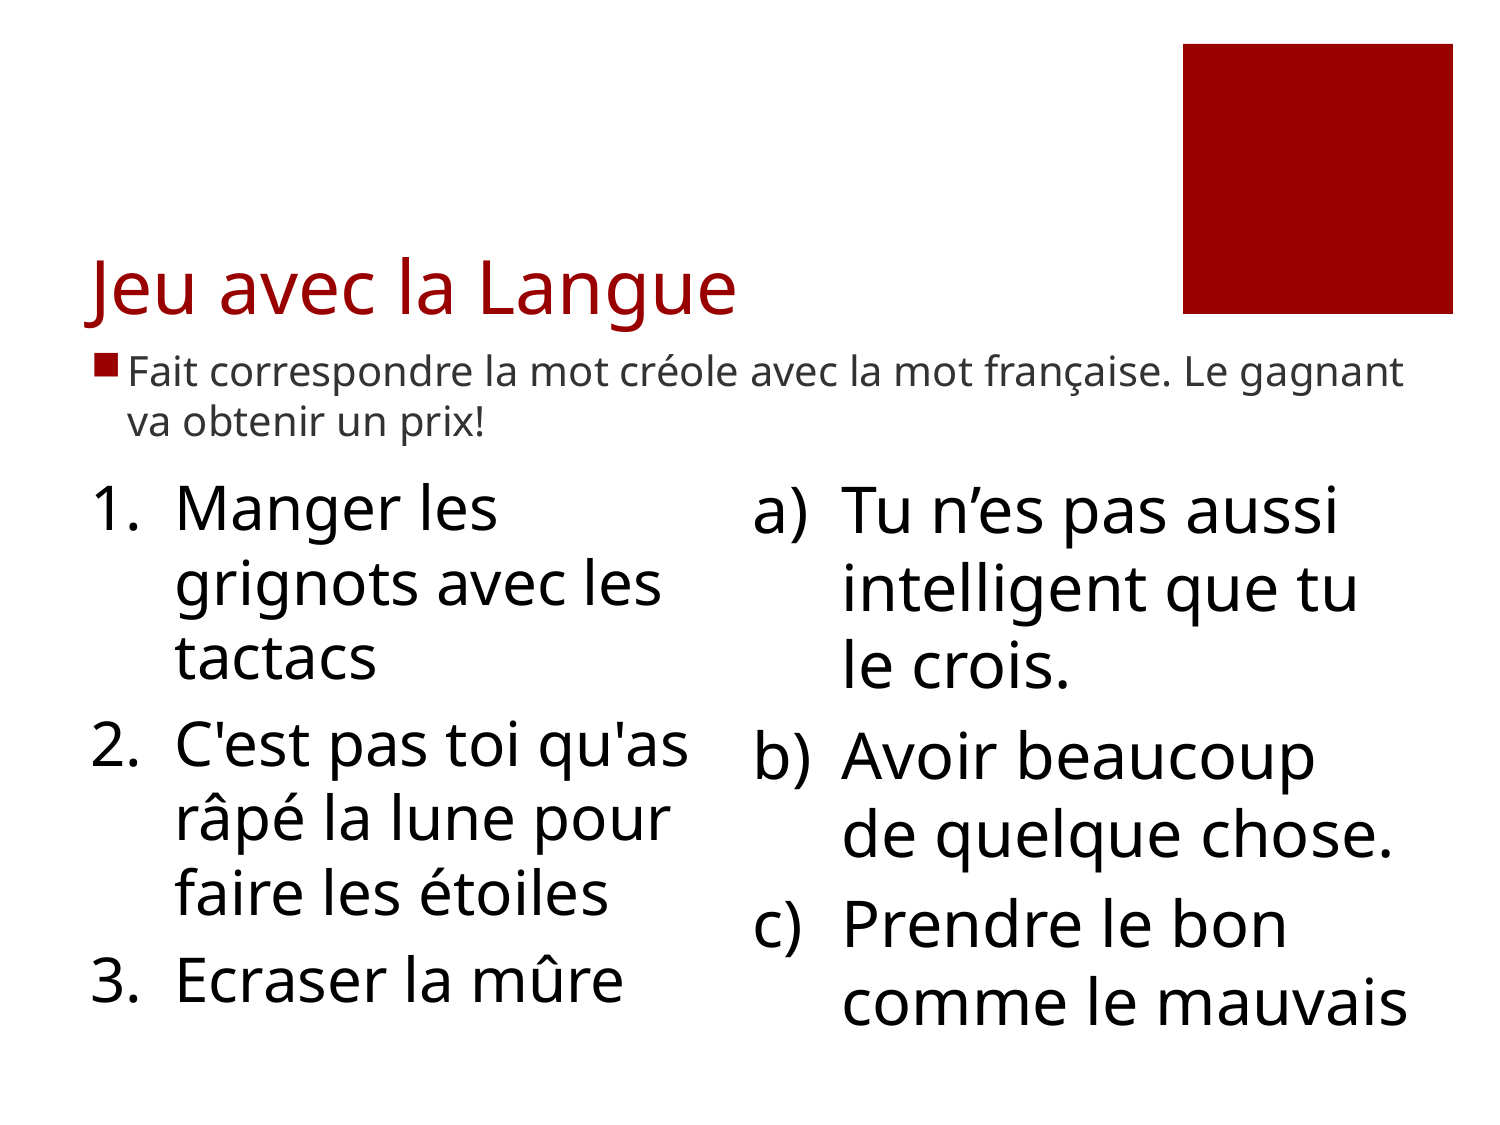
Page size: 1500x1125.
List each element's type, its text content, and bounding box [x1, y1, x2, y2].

text_box Manger les grignots avec les tactacs C'est pas toi qu'as râpé la lune pour faire les étoiles Ecraser la mûre [74, 461, 738, 1030]
list Fait correspondre la mot créole avec la mot française. Le gagnant va obtenir un prix! [75, 337, 1425, 461]
text_box Tu n’es pas aussi intelligent que tu le crois. Avoir beaucoup de quelque chose. Prendre le bon comme le mauvais [738, 461, 1425, 1055]
title Jeu avec la Langue [75, 149, 1143, 337]
